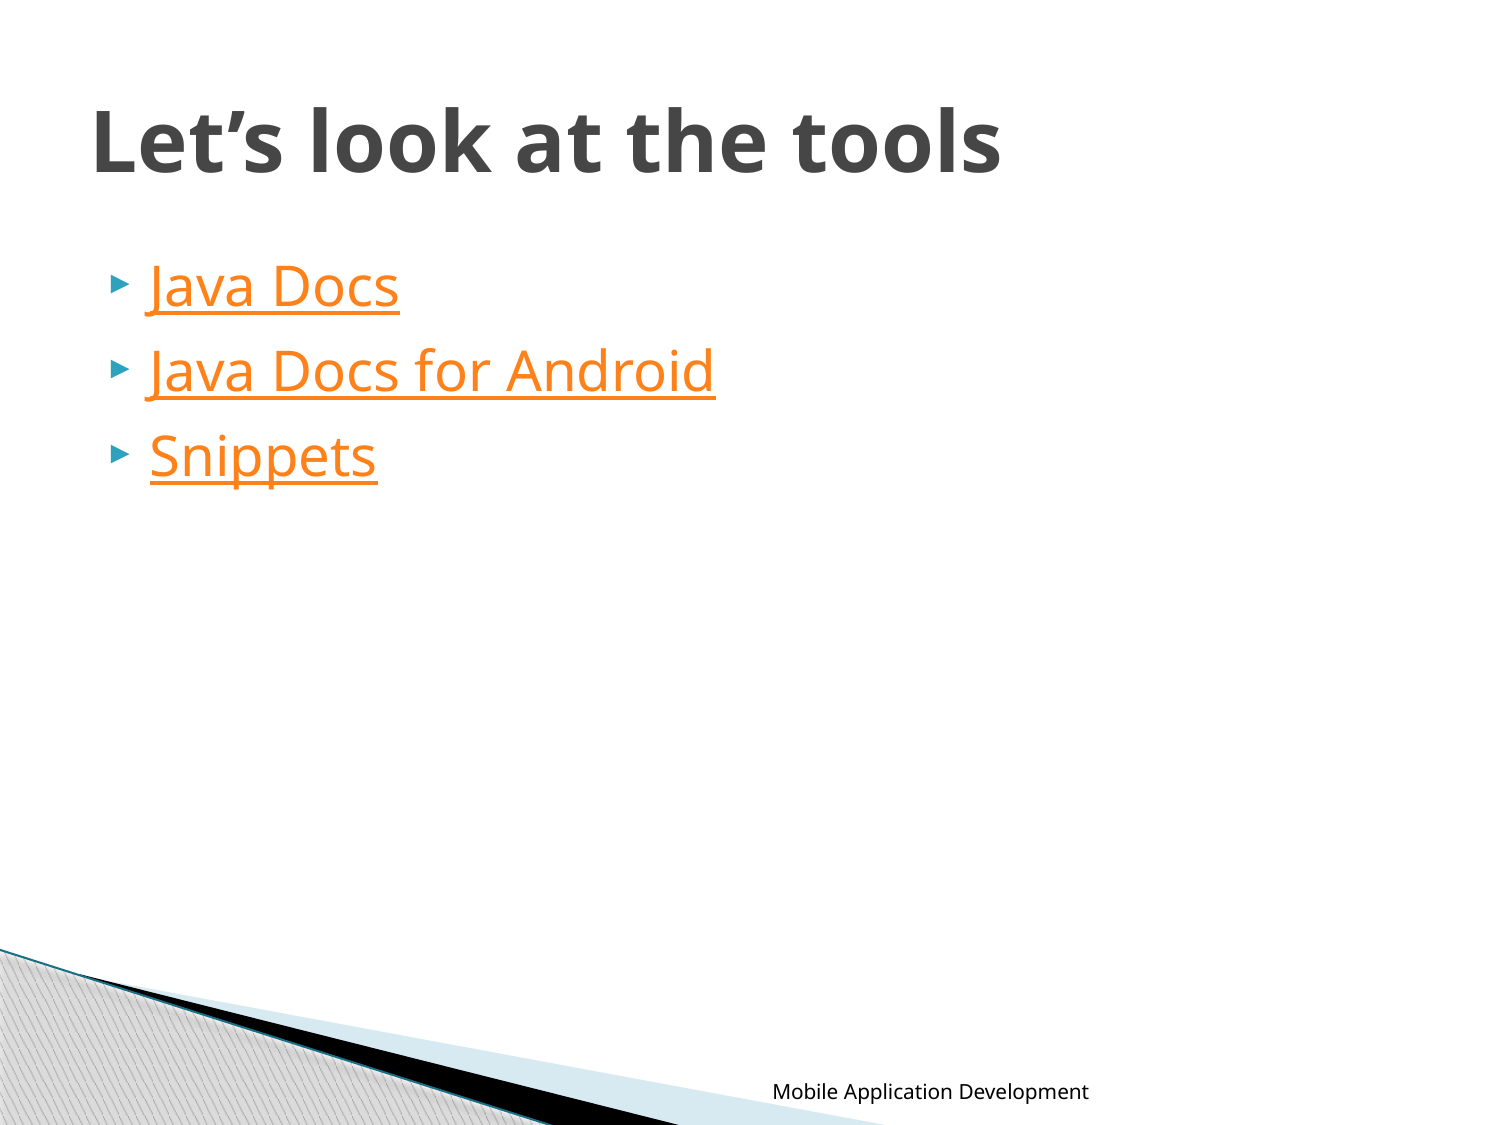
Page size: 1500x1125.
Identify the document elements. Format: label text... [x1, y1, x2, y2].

list Java Docs Java Docs for Android Snippets [75, 243, 1425, 986]
footer Mobile Application Development [718, 1051, 1105, 1112]
title Let’s look at the tools [75, 45, 1425, 233]
